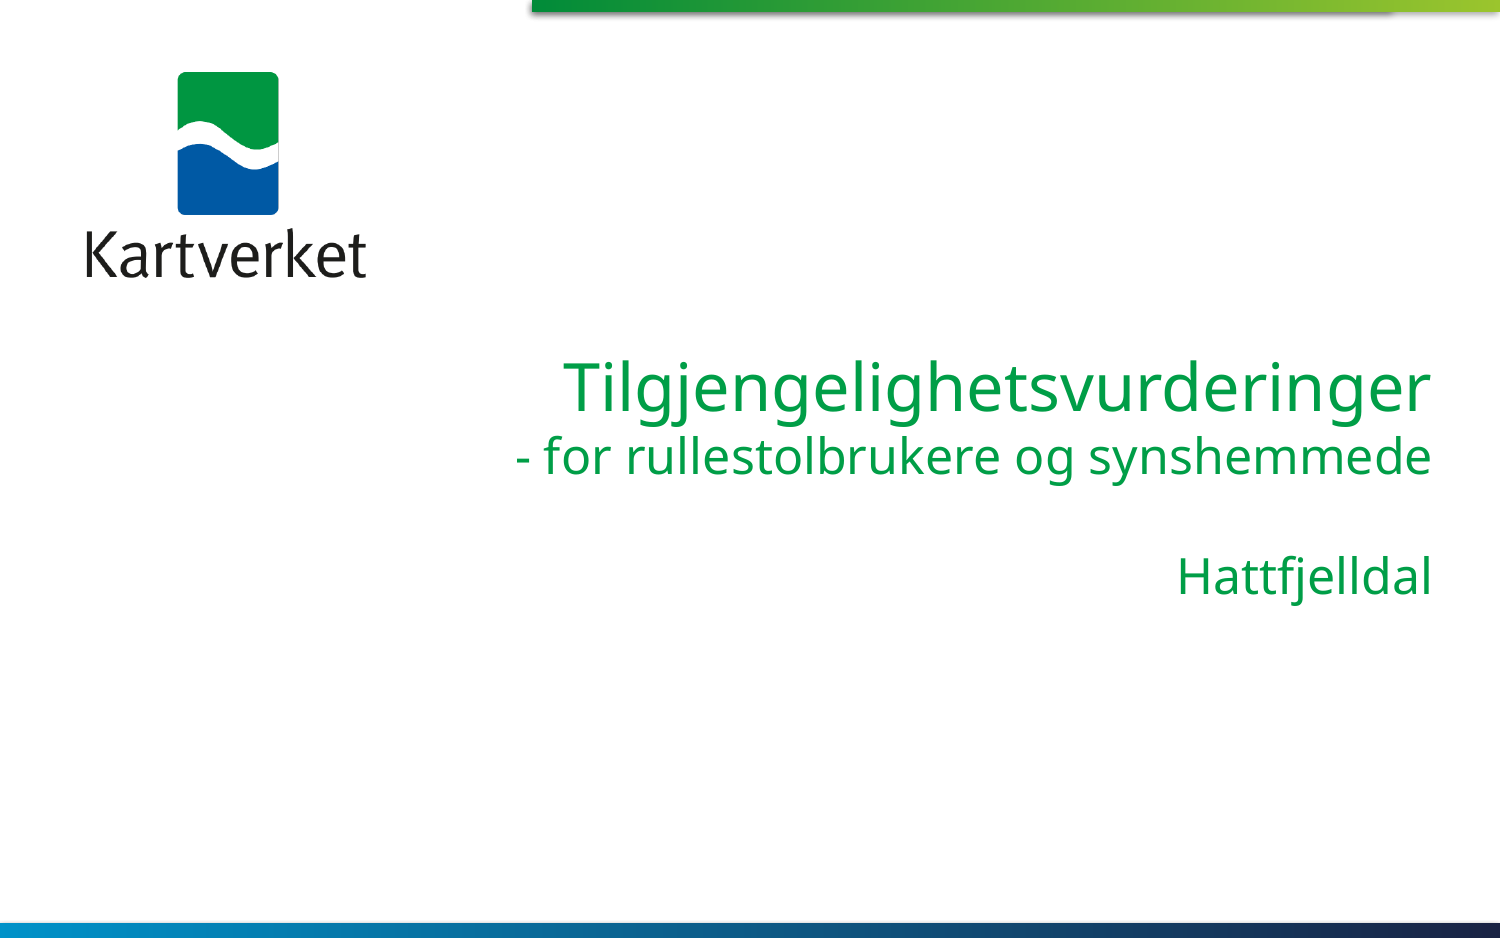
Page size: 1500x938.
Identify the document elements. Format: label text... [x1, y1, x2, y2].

text_box Tilgjengelighetsvurderinger - for rullestolbrukere og synshemmede Hattfjelldal [66, 337, 1449, 613]
